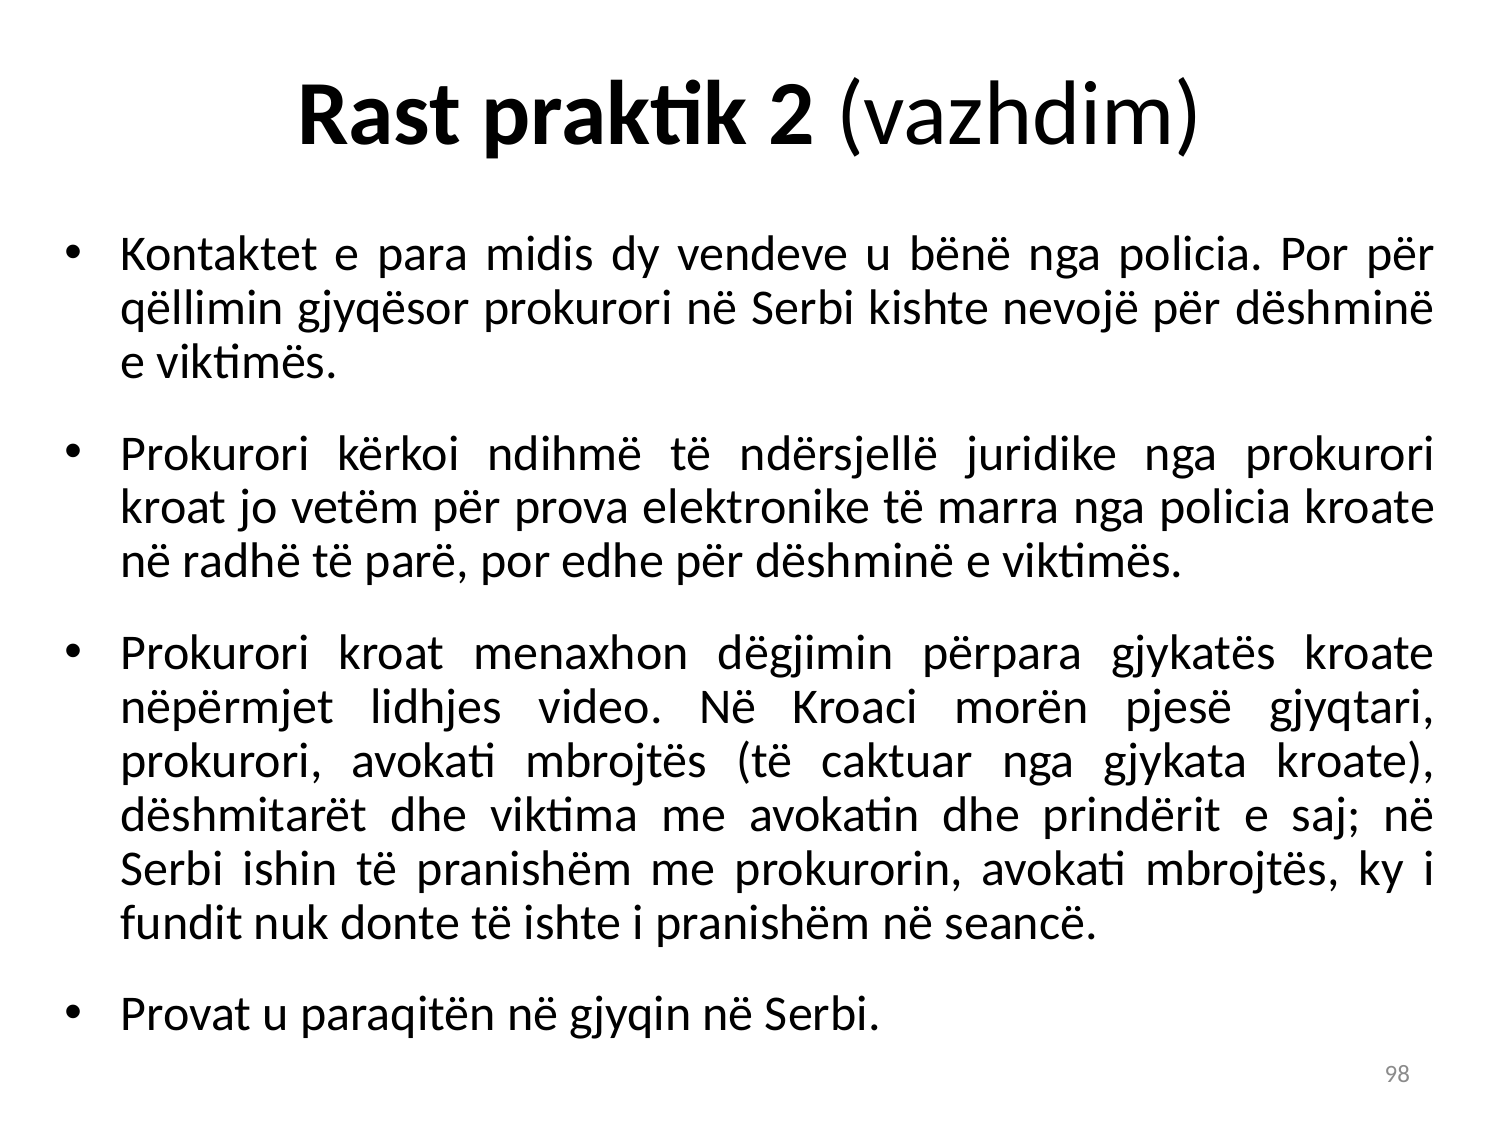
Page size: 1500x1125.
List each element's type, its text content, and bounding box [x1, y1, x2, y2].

title Rast praktik 2 (vazhdim) [75, 45, 1425, 187]
list Kontaktet e para midis dy vendeve u bënë nga policia. Por për qëllimin gjyqësor prokurori në Serbi kishte nevojë për dëshminë e viktimës. Prokurori kërkoi ndihmë të ndërsjellë juridike nga prokurori kroat jo vetëm për prova elektronike të marra nga policia kroate në radhë të parë, por edhe për dëshminë e viktimës. Prokurori kroat menaxhon dëgjimin përpara gjykatës kroate nëpërmjet lidhjes video. Në Kroaci morën pjesë gjyqtari, prokurori, avokati mbrojtës (të caktuar nga gjykata kroate), dëshmitarët dhe viktima me avokatin dhe prindërit e saj; në Serbi ishin të pranishëm me prokurorin, avokati mbrojtës, ky i fundit nuk donte të ishte i pranishëm në seancë. Provat u paraqitën në gjyqin në Serbi. [49, 219, 1451, 1102]
slide_number 98 [1074, 1042, 1425, 1103]
